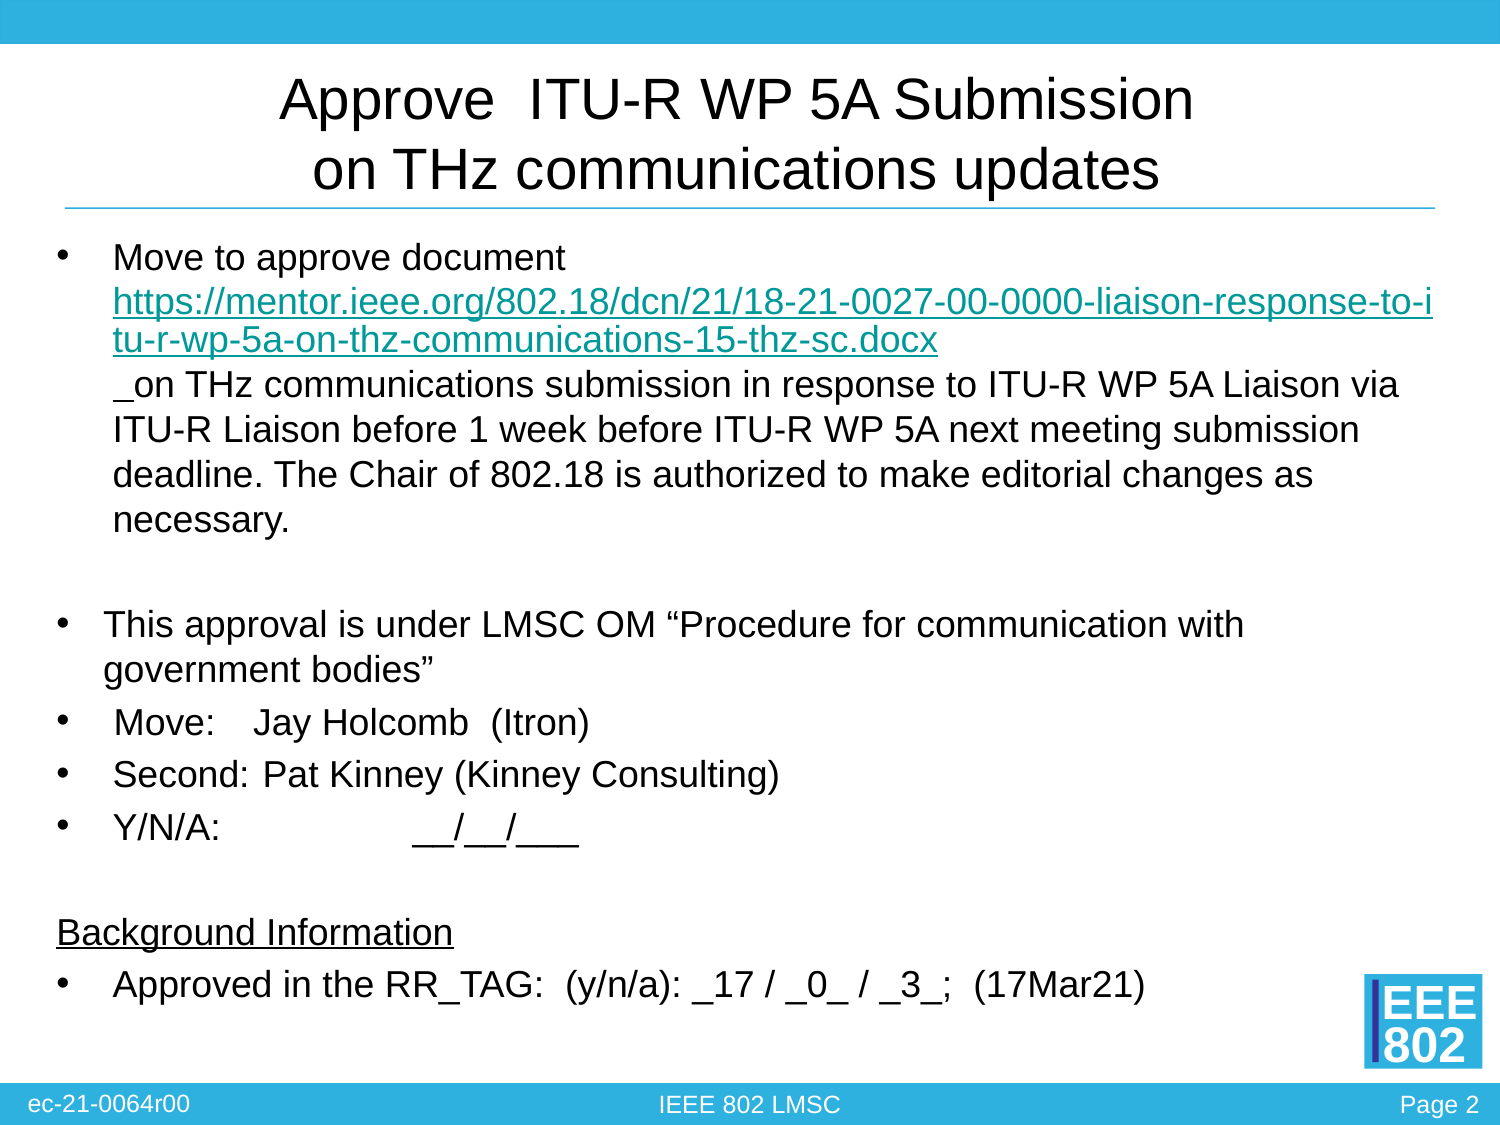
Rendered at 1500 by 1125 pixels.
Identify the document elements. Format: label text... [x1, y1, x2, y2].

title Approve ITU-R WP 5A Submission on THz communications updates [37, 66, 1438, 197]
list Move to approve document https://mentor.ieee.org/802.18/dcn/21/18-21-0027-00-0000-liaison-response-to-itu-r-wp-5a-on-thz-communications-15-thz-sc.docx on THz communications submission in response to ITU-R WP 5A Liaison via ITU-R Liaison before 1 week before ITU-R WP 5A next meeting submission deadline. The Chair of 802.18 is authorized to make editorial changes as necessary. This approval is under LMSC OM “Procedure for communication with government bodies” Move: Jay Holcomb (Itron) Second: Pat Kinney (Kinney Consulting) Y/N/A: __/__/___ Background Information Approved in the RR_TAG: (y/n/a): _17 / _0_ / _3_; (17Mar21) [41, 224, 1450, 1050]
